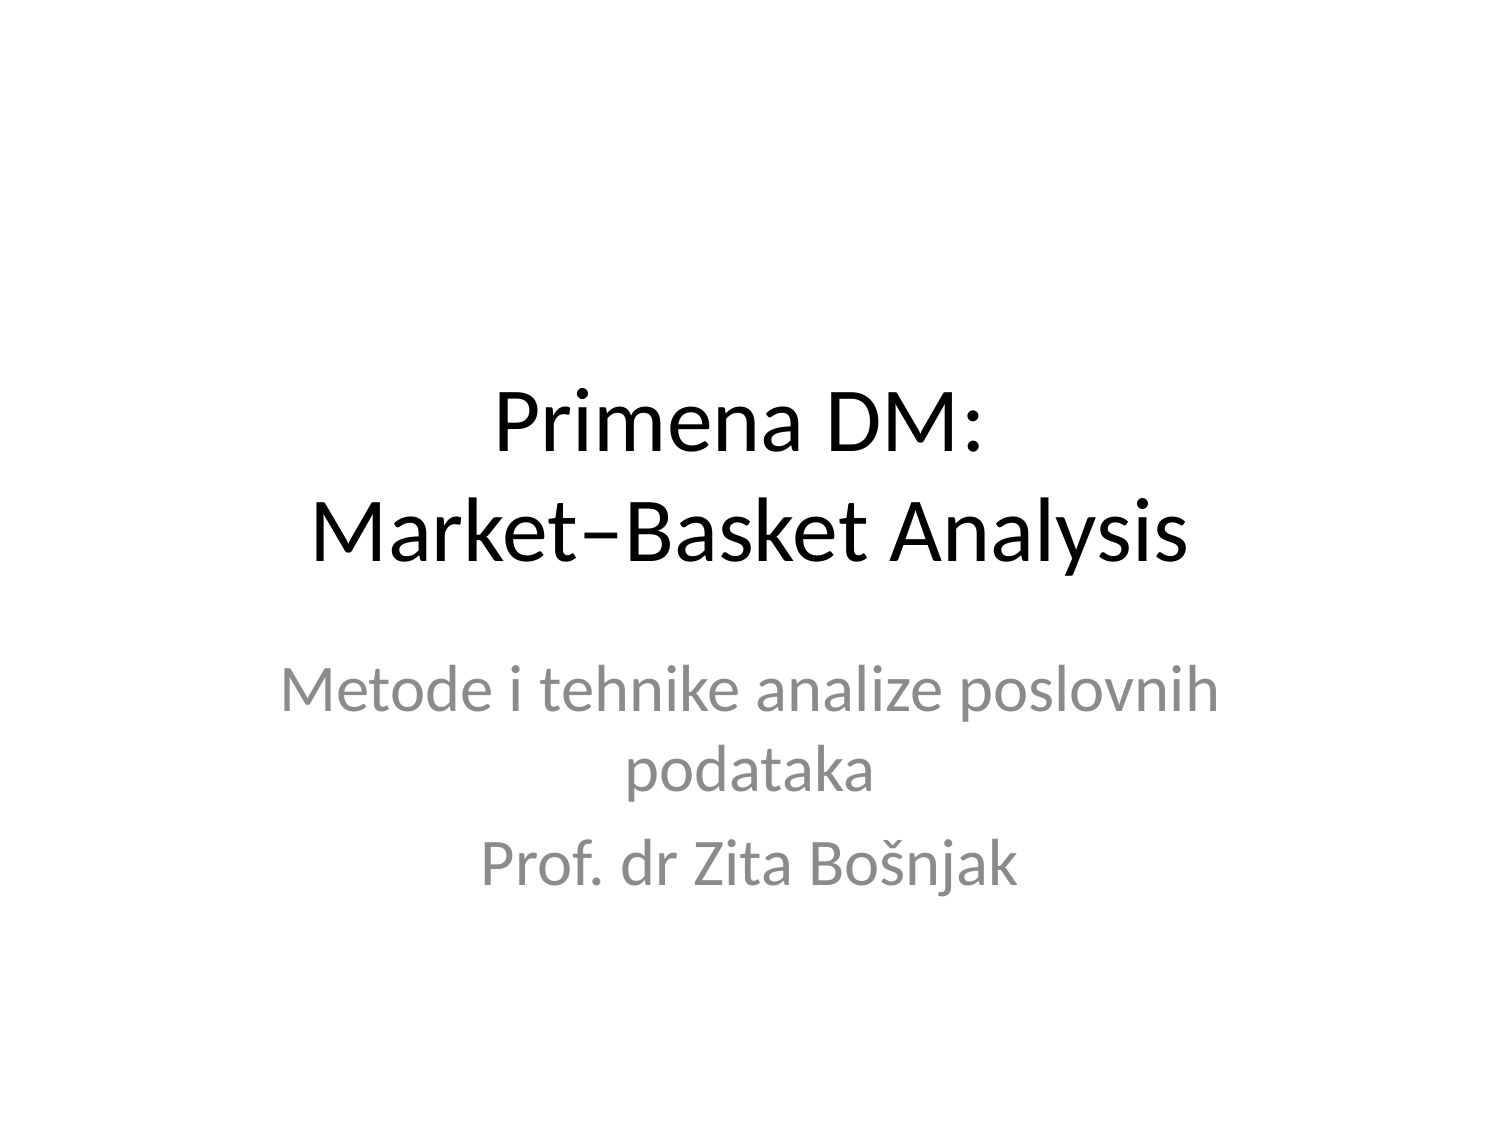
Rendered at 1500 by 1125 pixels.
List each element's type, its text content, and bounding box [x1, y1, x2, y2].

title Primena DM: Market–Basket Analysis [112, 349, 1388, 591]
subtitle Metode i tehnike analize poslovnih podataka Prof. dr Zita Bošnjak [225, 637, 1275, 925]
